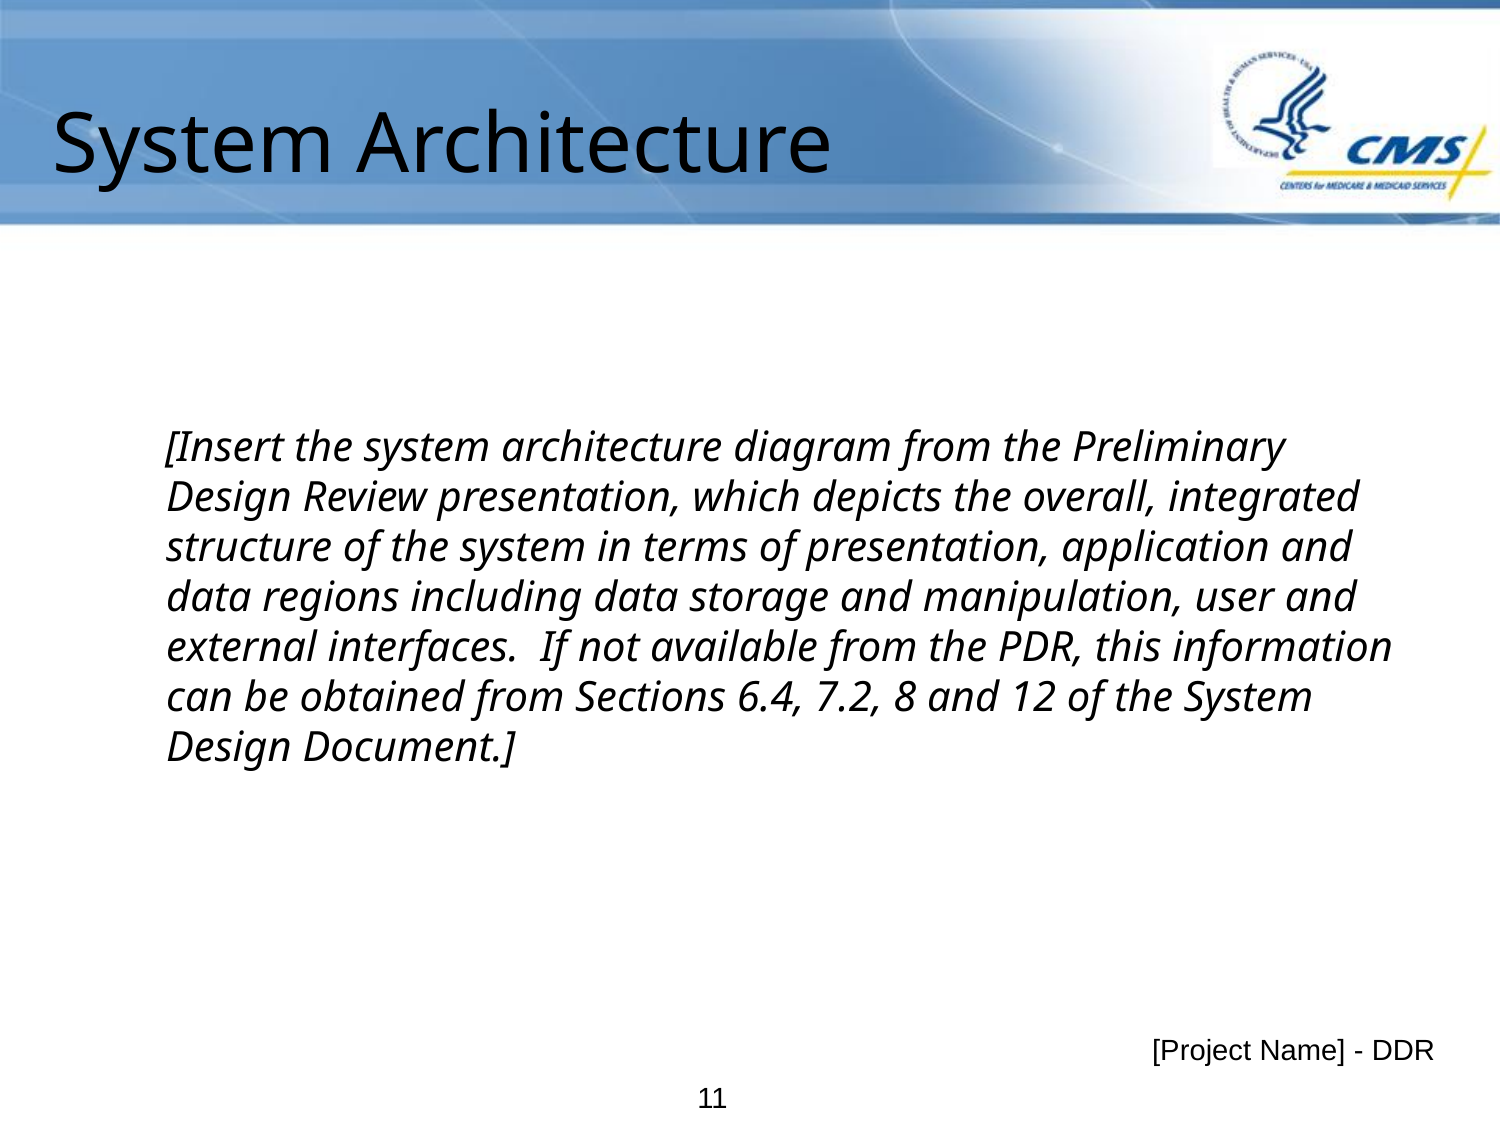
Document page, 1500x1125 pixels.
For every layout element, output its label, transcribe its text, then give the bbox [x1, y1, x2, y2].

title System Architecture [37, 44, 1388, 233]
list [Insert the system architecture diagram from the Preliminary Design Review presentation, which depicts the overall, integrated structure of the system in terms of presentation, application and data regions including data storage and manipulation, user and external interfaces. If not available from the PDR, this information can be obtained from Sections 6.4, 7.2, 8 and 12 of the System Design Document.] [74, 412, 1426, 863]
picture [0, 0, 1500, 1125]
slide_number 10 [537, 1071, 888, 1125]
footer [Project Name] - DDR [974, 1023, 1451, 1103]
